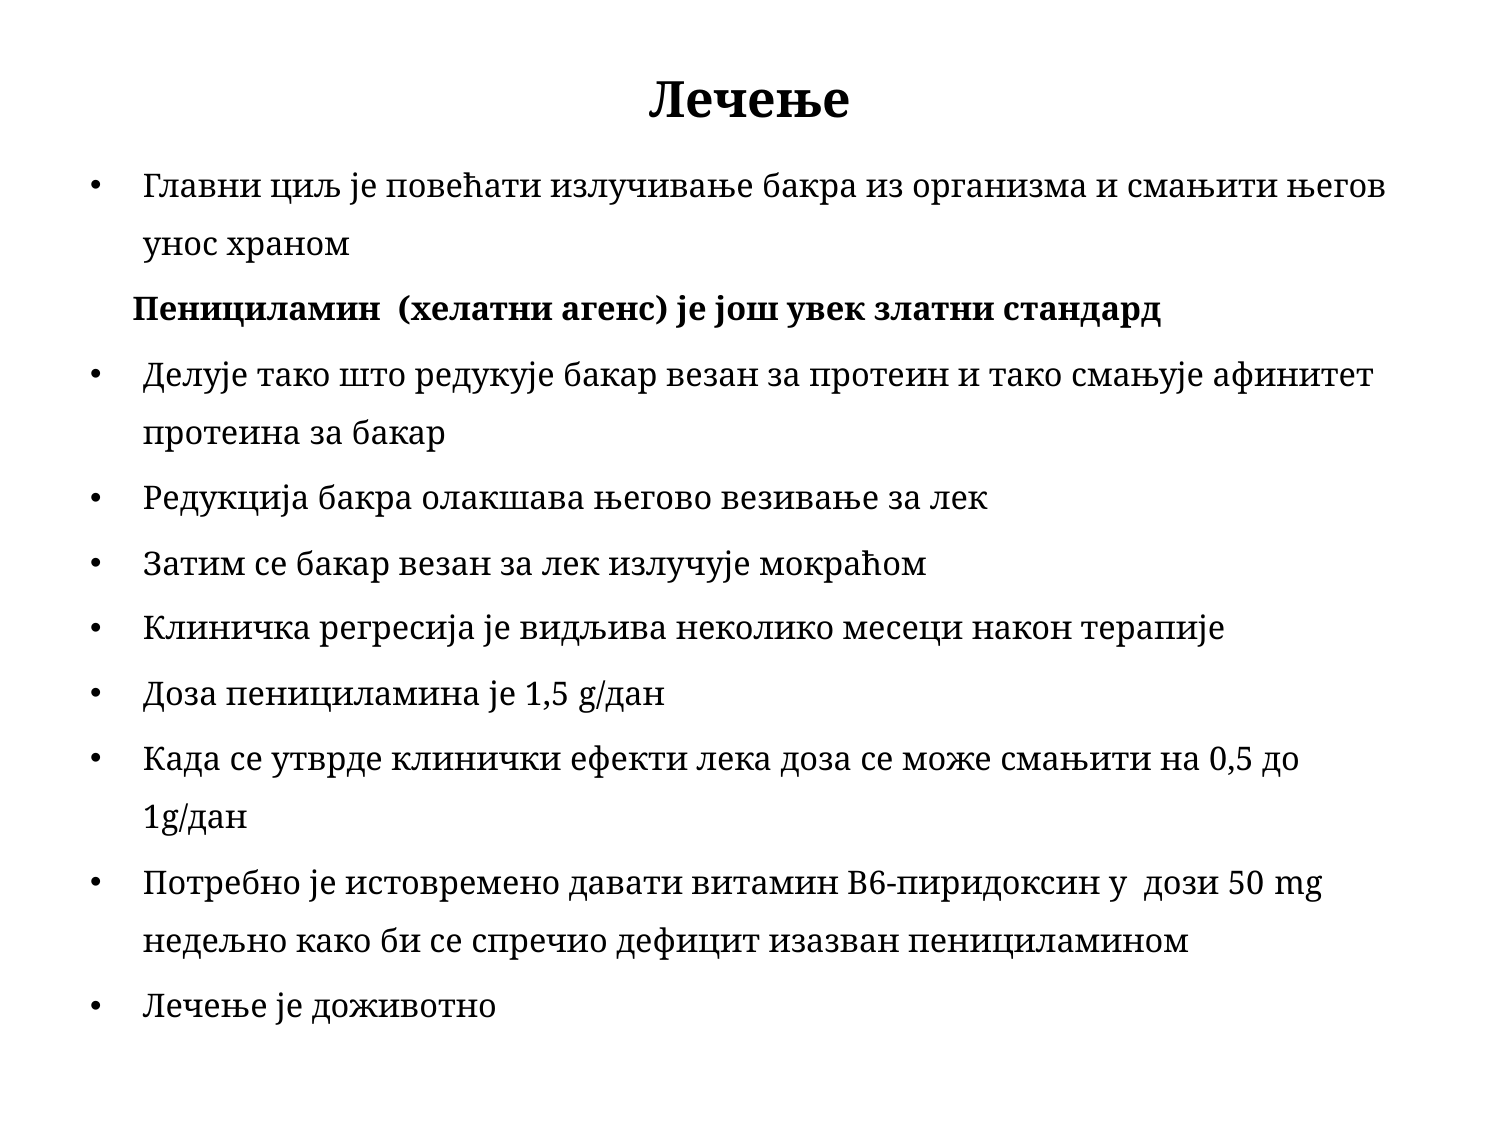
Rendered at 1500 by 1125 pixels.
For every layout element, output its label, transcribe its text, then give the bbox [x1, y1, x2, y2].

list Главни циљ је повећати излучивање бакра из организма и смањити његов унос храном Пенициламин (хелатни агенс) је још увек златни стандард Делује тако што редукује бакар везан за протеин и тако смањује афинитет протеина за бакар Редукција бакра олакшава његово везивање за лек Затим се бакар везан за лек излучује мокраћом Клиничка регресија је видљива неколико месеци након терапије Доза пенициламина је 1,5 g/дан Када се утврде клинички ефекти лека доза се може смањити на 0,5 до 1g/дан Потребно је истовремено давати витамин В6-пиридоксин у дози 50 mg недељно како би се спречио дефицит изазван пенициламином Лечење је доживотно [75, 137, 1425, 1038]
title Лечење [75, 45, 1425, 137]
